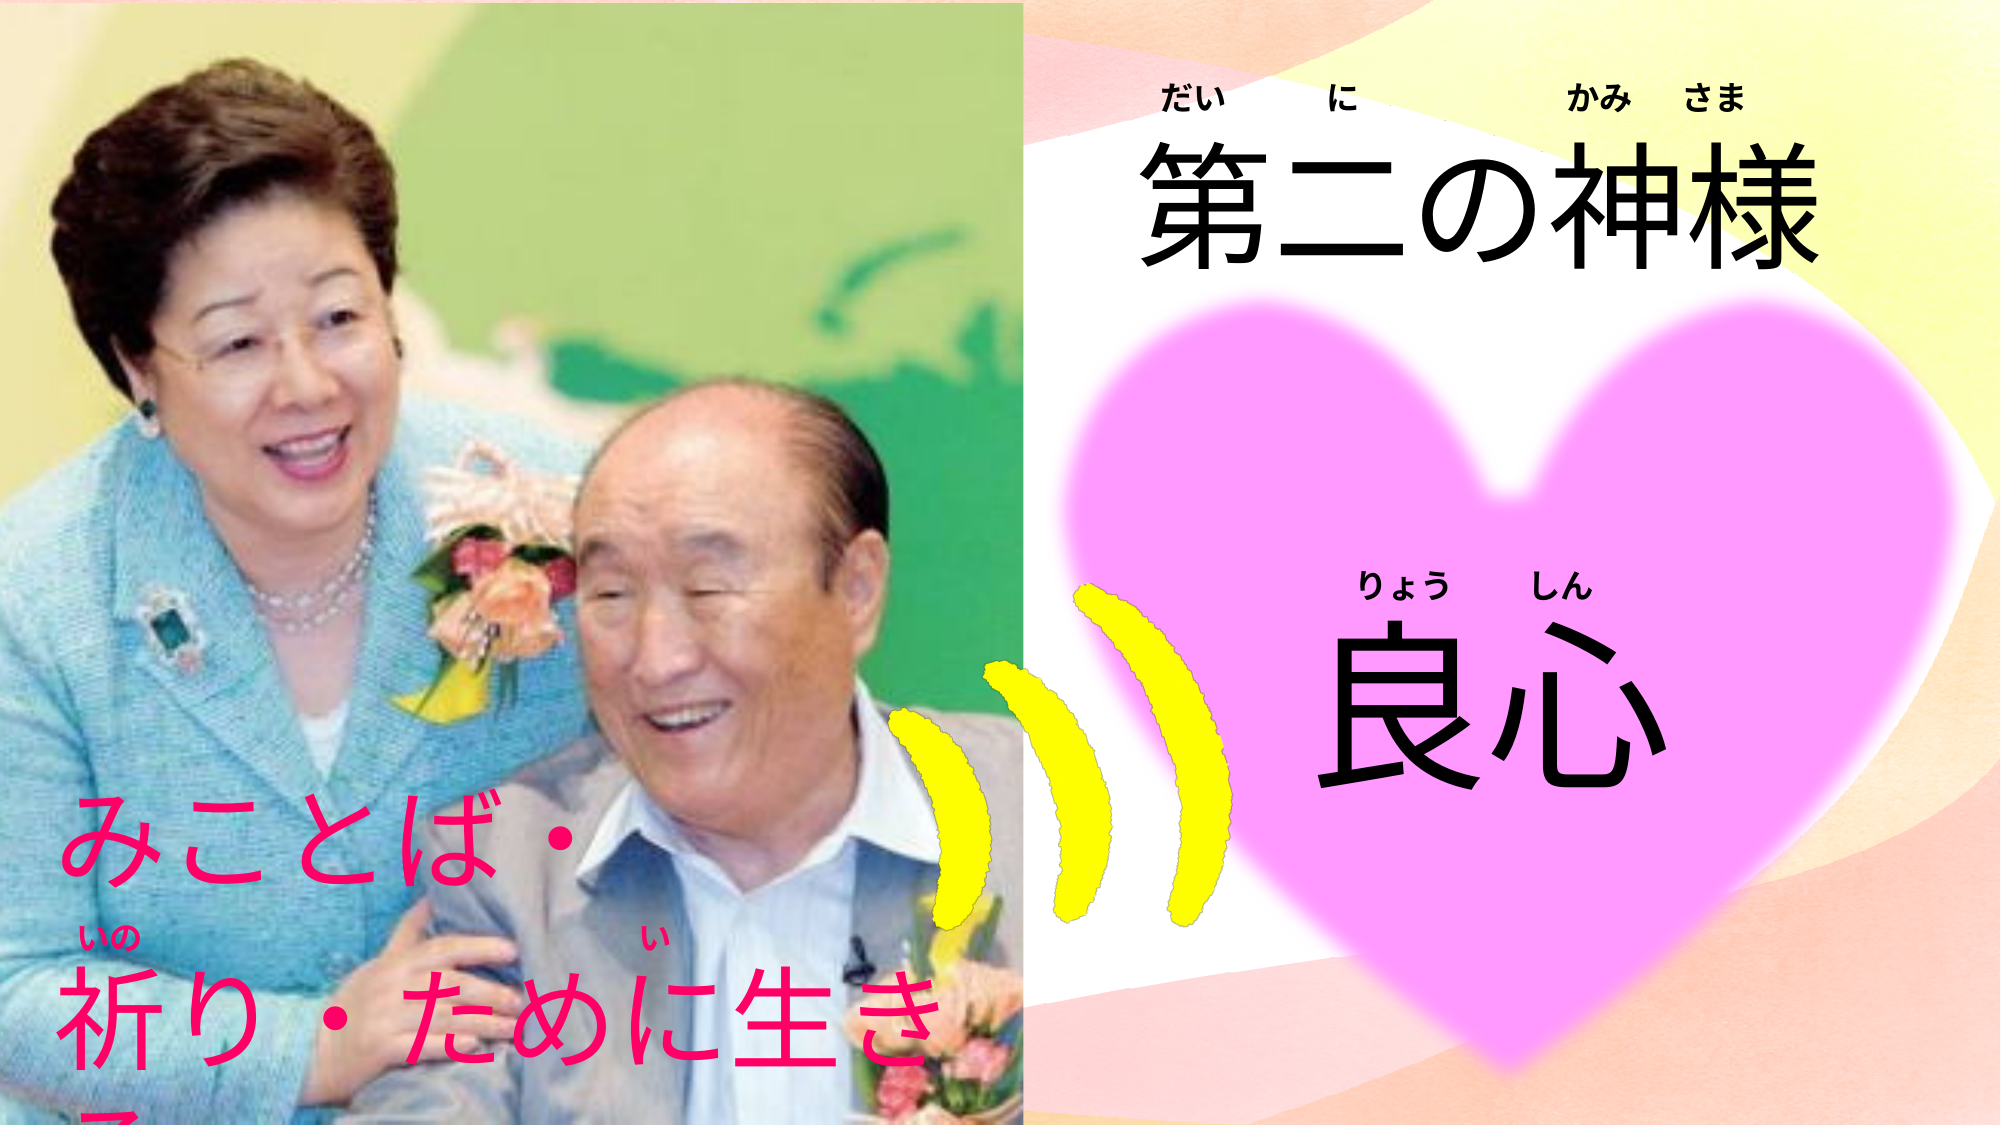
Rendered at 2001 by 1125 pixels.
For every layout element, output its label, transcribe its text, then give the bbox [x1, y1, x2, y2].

text_box だい に かみ さま [1145, 69, 1874, 125]
text_box 第二の神様 [1120, 113, 1899, 294]
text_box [40, 761, 1031, 1093]
text_box [1079, 315, 1941, 1056]
text_box りょう しん [1339, 557, 1731, 613]
picture [0, 0, 2001, 1125]
text_box 良心 [1289, 585, 1730, 820]
